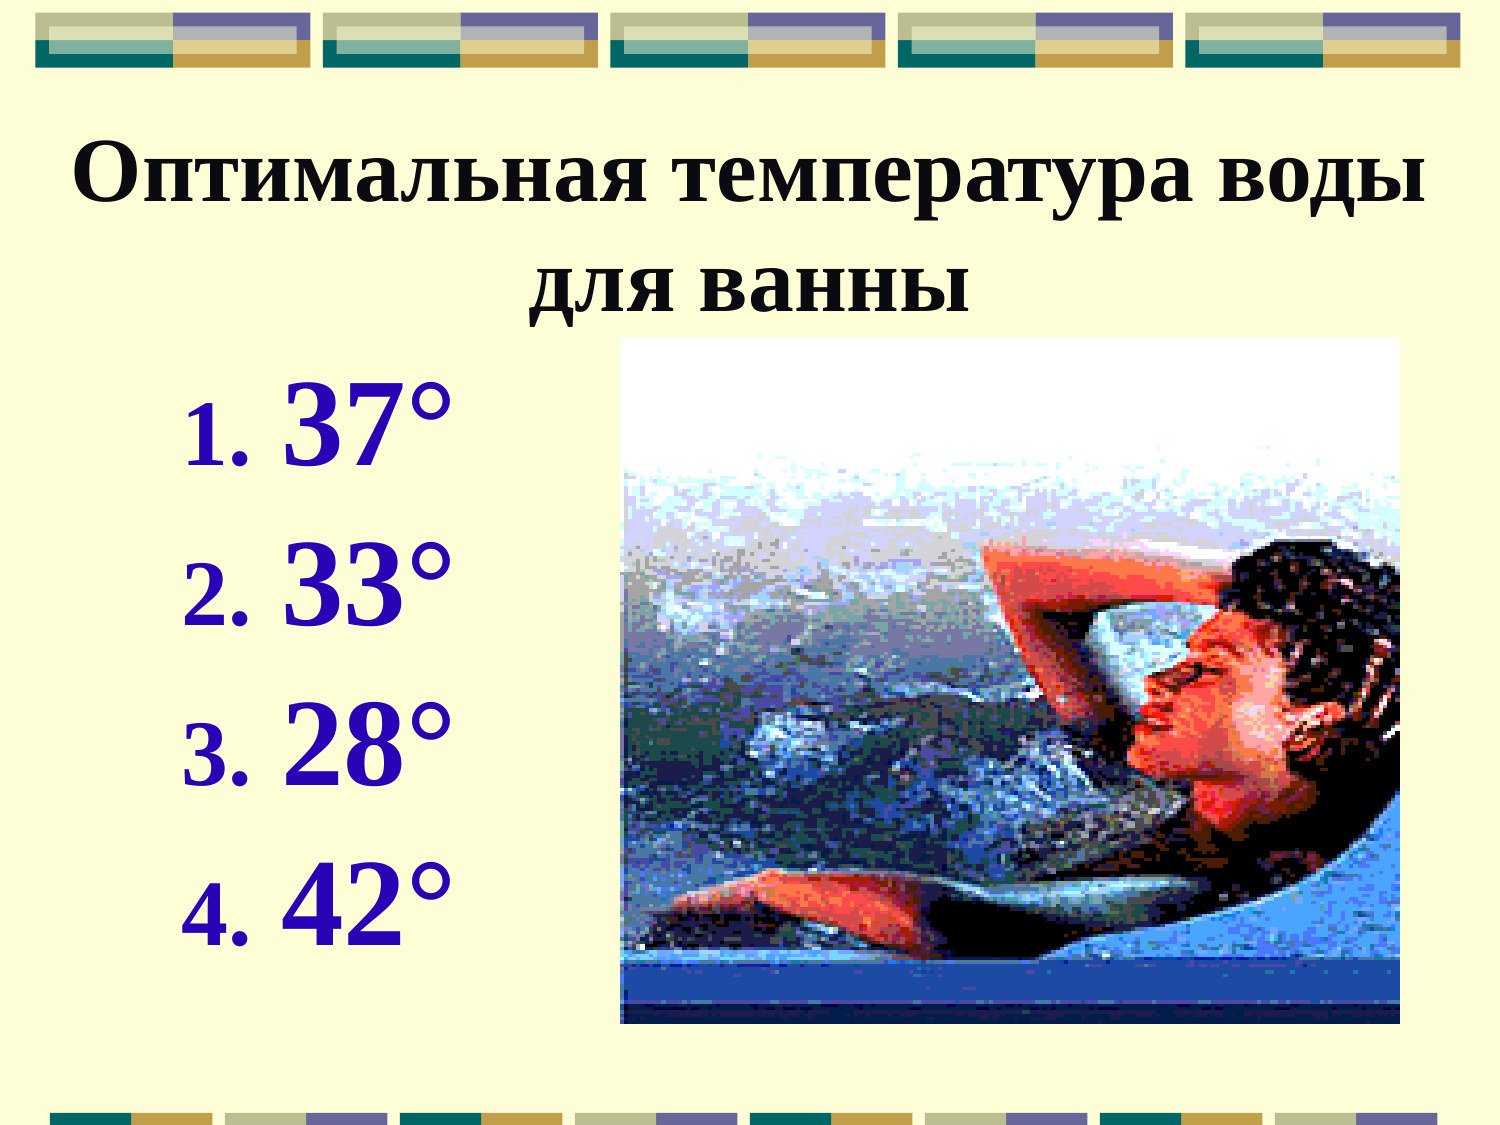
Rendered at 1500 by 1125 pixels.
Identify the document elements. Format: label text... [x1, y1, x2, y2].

title Оптимальная температура воды для ванны [40, 136, 1460, 303]
list 37° 33° 28° 42° [88, 349, 550, 1026]
picture [619, 337, 1400, 1024]
